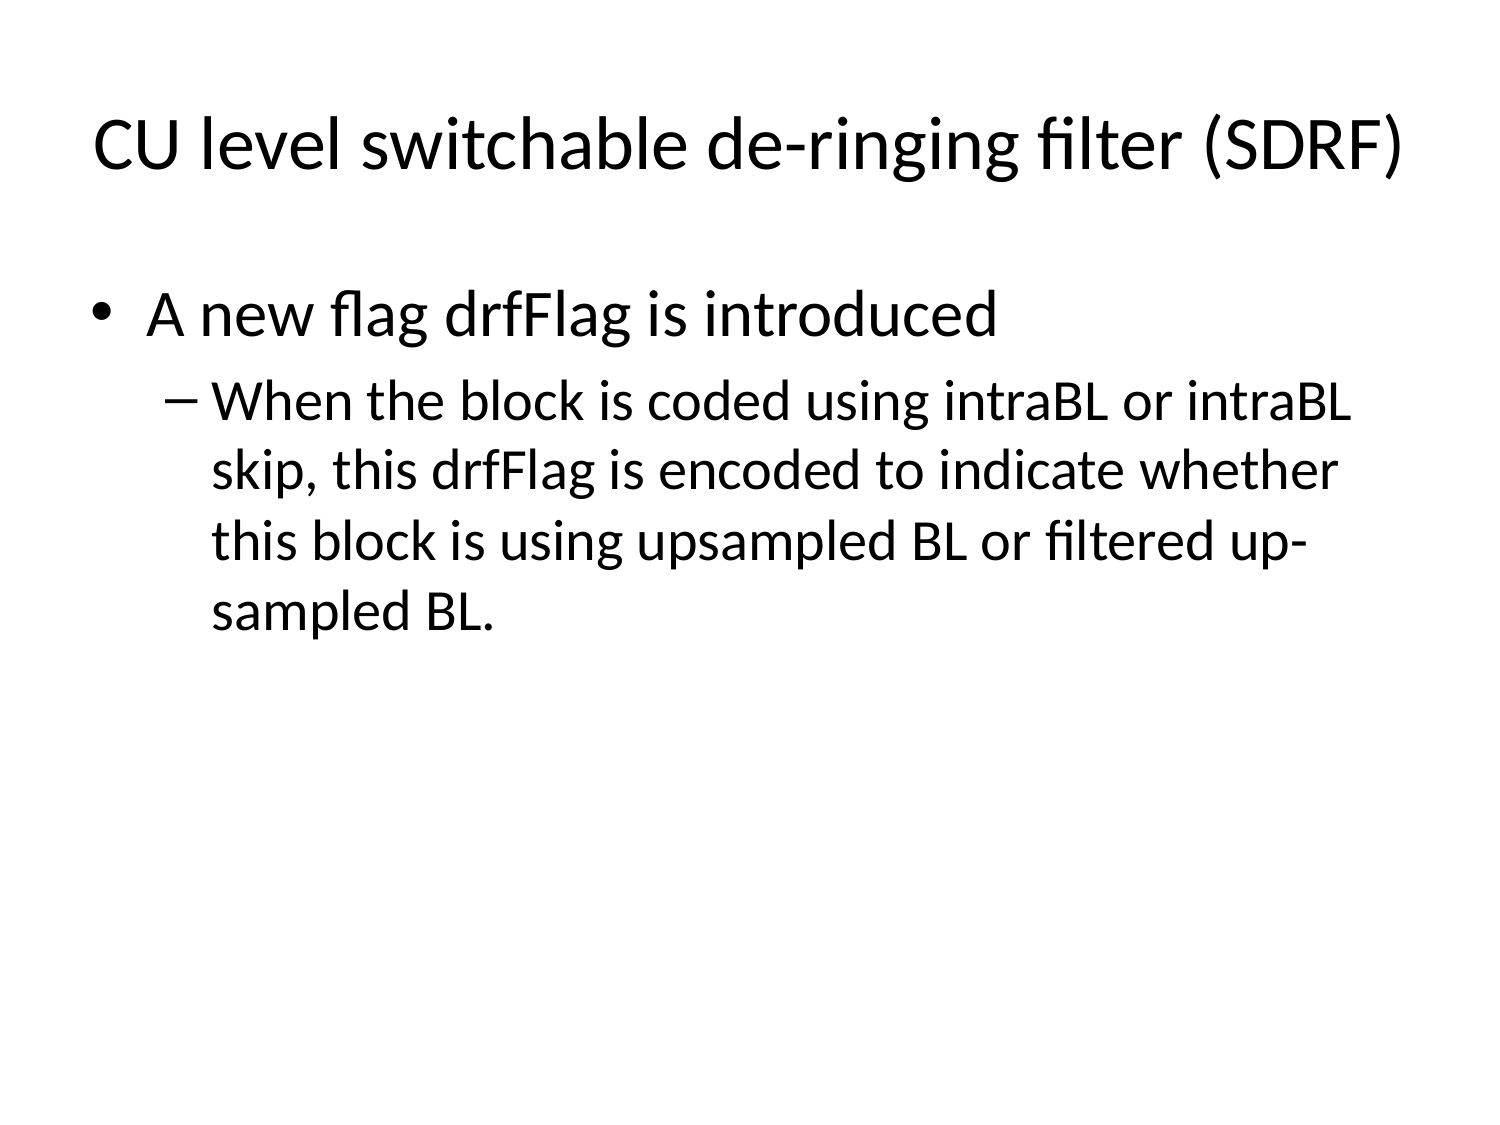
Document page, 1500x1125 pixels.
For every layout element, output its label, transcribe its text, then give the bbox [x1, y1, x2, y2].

list A new flag drfFlag is introduced When the block is coded using intraBL or intraBL skip, this drfFlag is encoded to indicate whether this block is using upsampled BL or filtered up-sampled BL. [75, 262, 1425, 1005]
title CU level switchable de-ringing filter (SDRF) [75, 45, 1425, 233]
